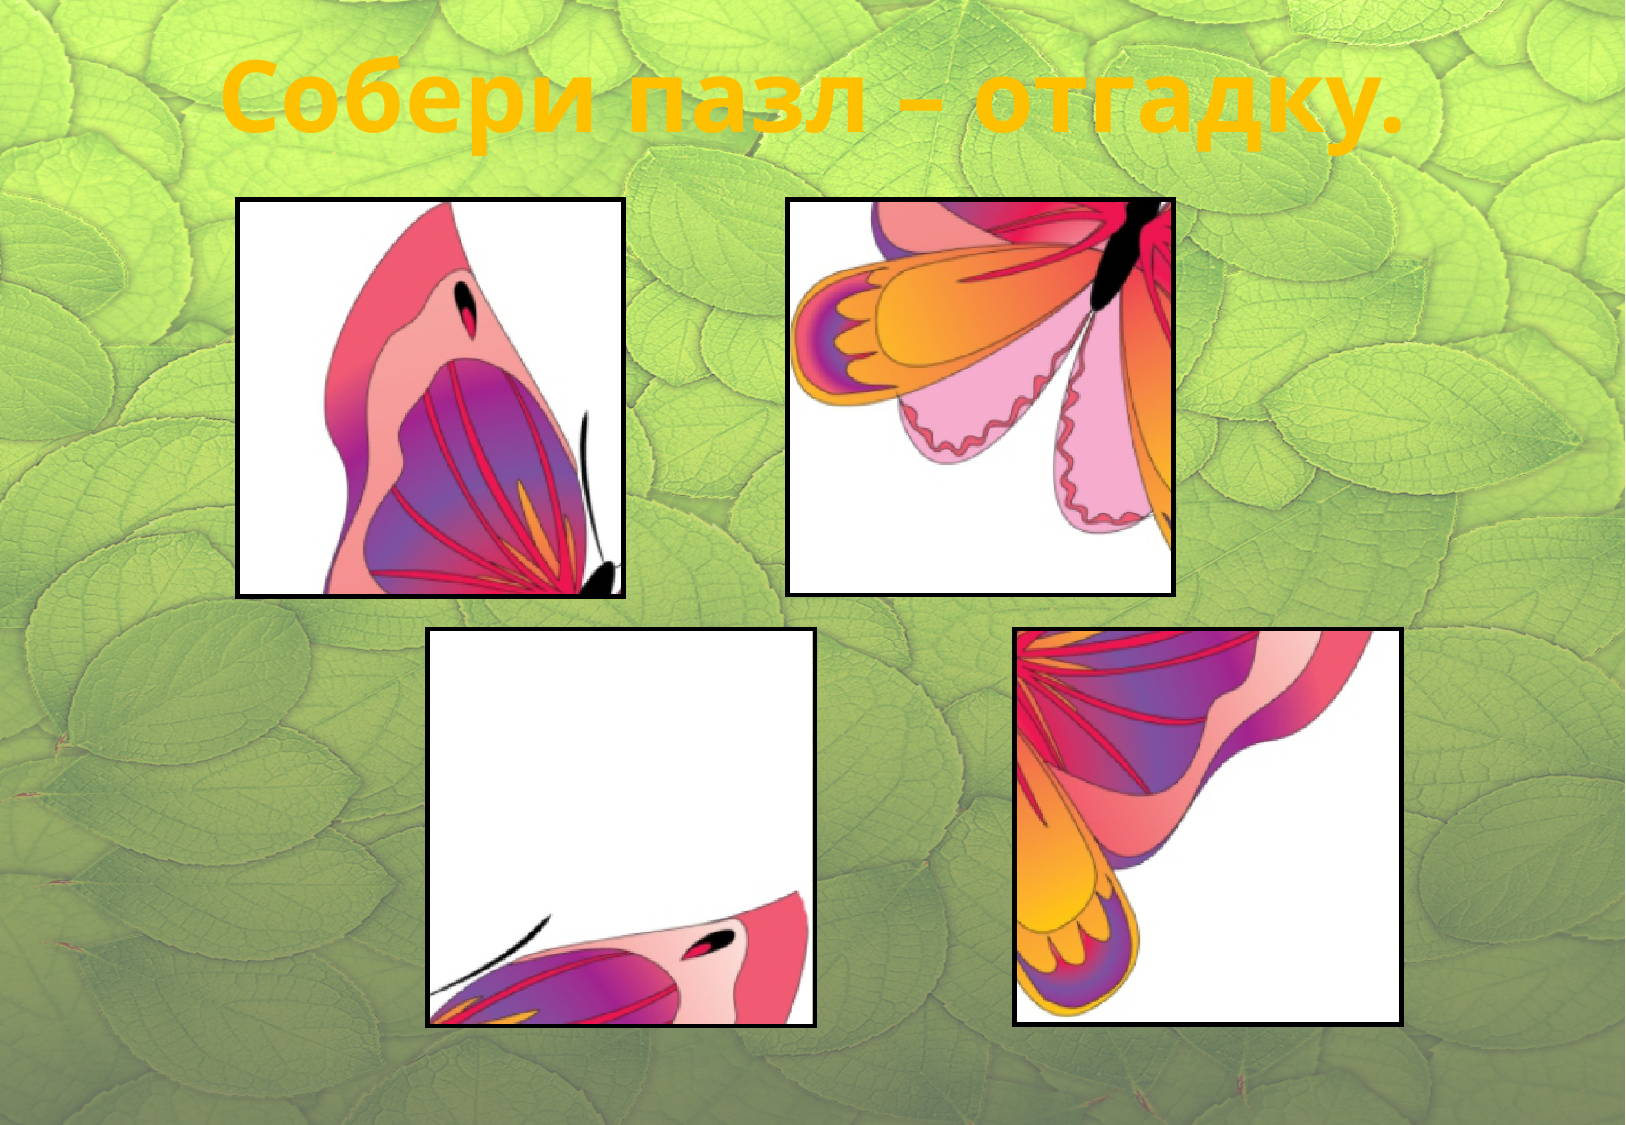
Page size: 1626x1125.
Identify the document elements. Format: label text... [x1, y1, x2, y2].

picture [429, 631, 813, 1024]
picture [1016, 631, 1400, 1023]
picture [790, 201, 1172, 593]
text_box Собери пазл – отгадку. [111, 25, 1514, 161]
picture [239, 201, 622, 594]
